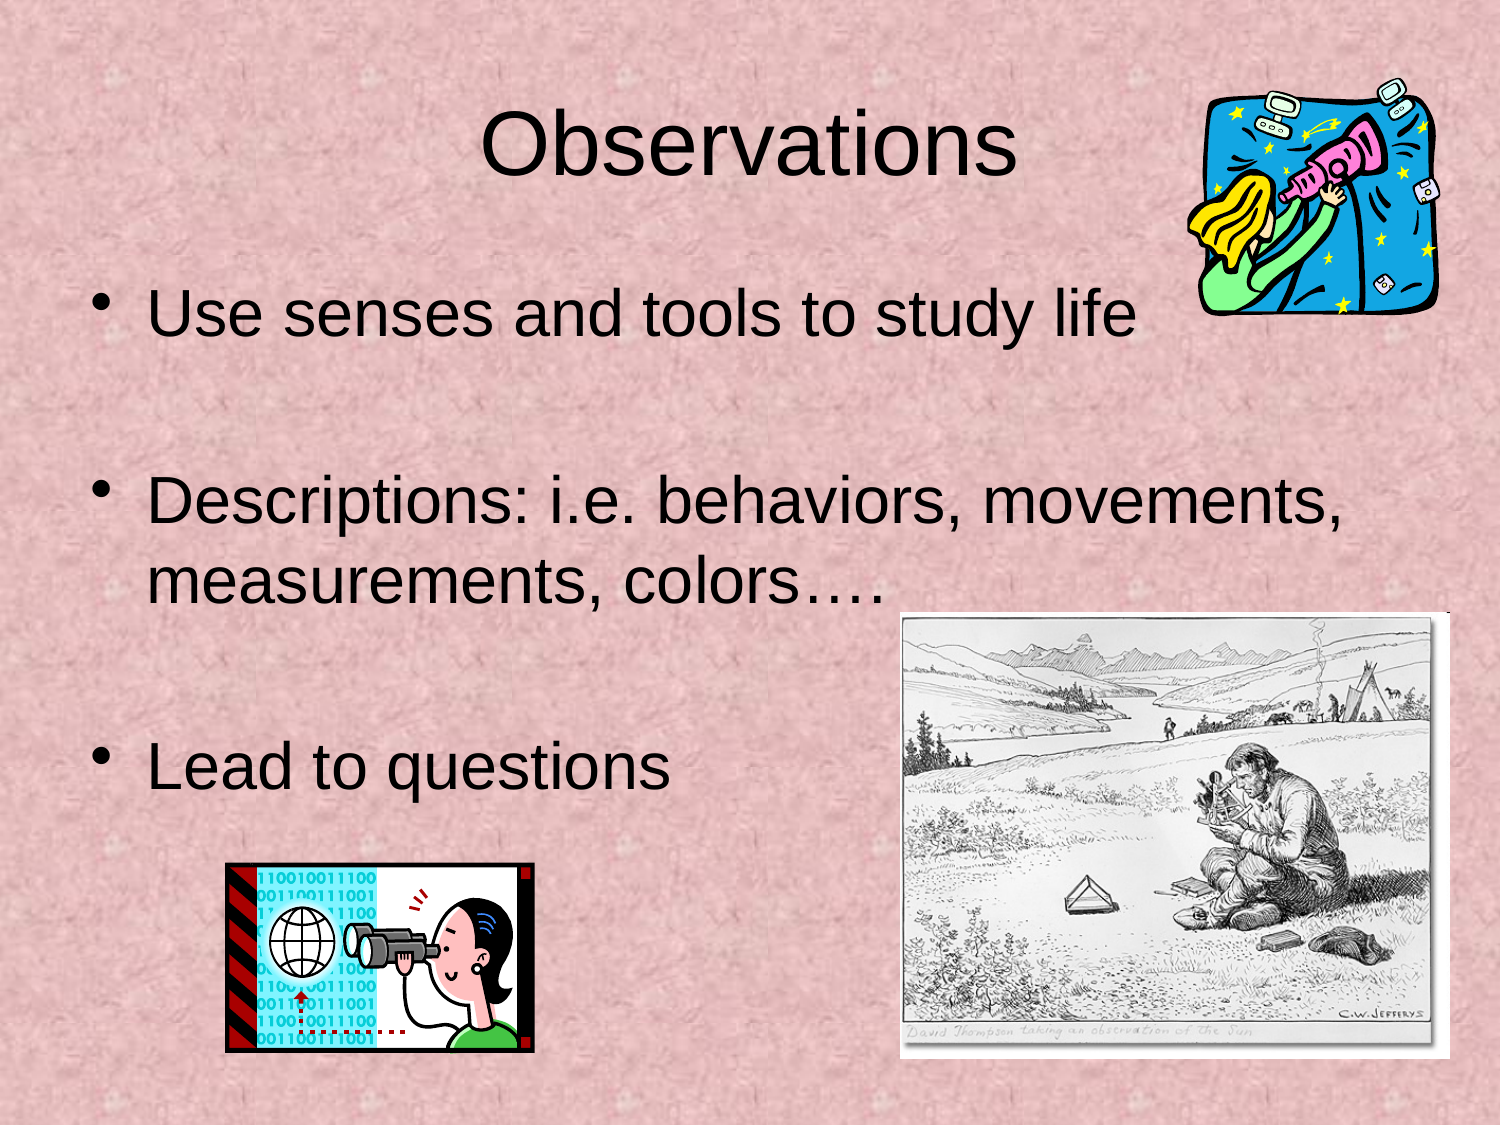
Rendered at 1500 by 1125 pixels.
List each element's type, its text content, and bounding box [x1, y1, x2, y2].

title Observations [74, 44, 1426, 233]
list Use senses and tools to study life Descriptions: i.e. behaviors, movements, measurements, colors…. Lead to questions [74, 262, 1426, 1006]
picture [0, 0, 1500, 1125]
